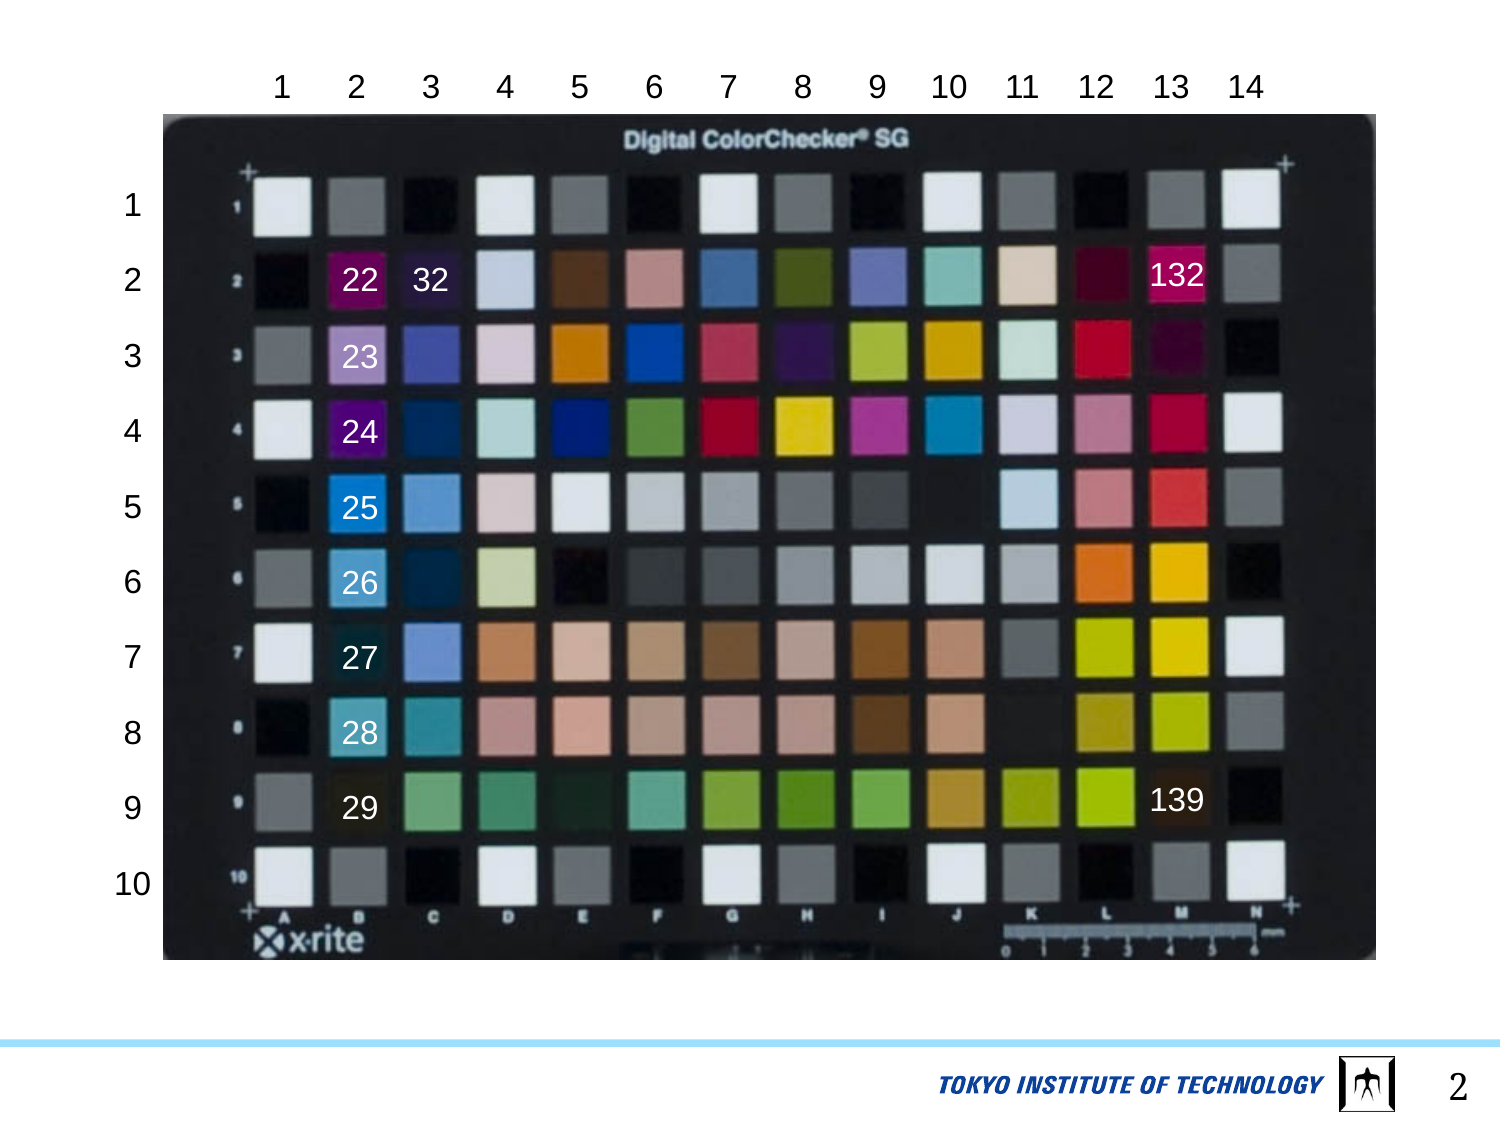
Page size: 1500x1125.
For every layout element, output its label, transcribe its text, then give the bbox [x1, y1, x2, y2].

text_box 12 [1062, 57, 1130, 112]
text_box 11 [990, 57, 1055, 112]
text_box 8 [779, 57, 828, 112]
text_box 3 [407, 57, 456, 112]
text_box 8 [108, 703, 157, 759]
text_box 5 [555, 57, 605, 112]
text_box 10 [99, 854, 158, 910]
text_box 9 [853, 57, 902, 112]
text_box 6 [630, 57, 679, 112]
text_box 6 [108, 552, 157, 608]
text_box 14 [1212, 57, 1280, 112]
text_box 2 [332, 57, 381, 112]
picture [1339, 1056, 1395, 1112]
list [163, 114, 1376, 960]
text_box 7 [108, 628, 157, 683]
text_box 7 [704, 57, 753, 112]
text_box 13 [1137, 57, 1205, 112]
text_box 9 [108, 779, 157, 834]
text_box 10 [915, 57, 983, 112]
text_box 4 [108, 401, 157, 457]
text_box 1 [108, 175, 157, 231]
text_box 2 [108, 250, 157, 306]
text_box 4 [481, 57, 530, 112]
text_box 3 [108, 326, 157, 382]
text_box 5 [108, 477, 157, 532]
text_box 1 [258, 57, 307, 112]
